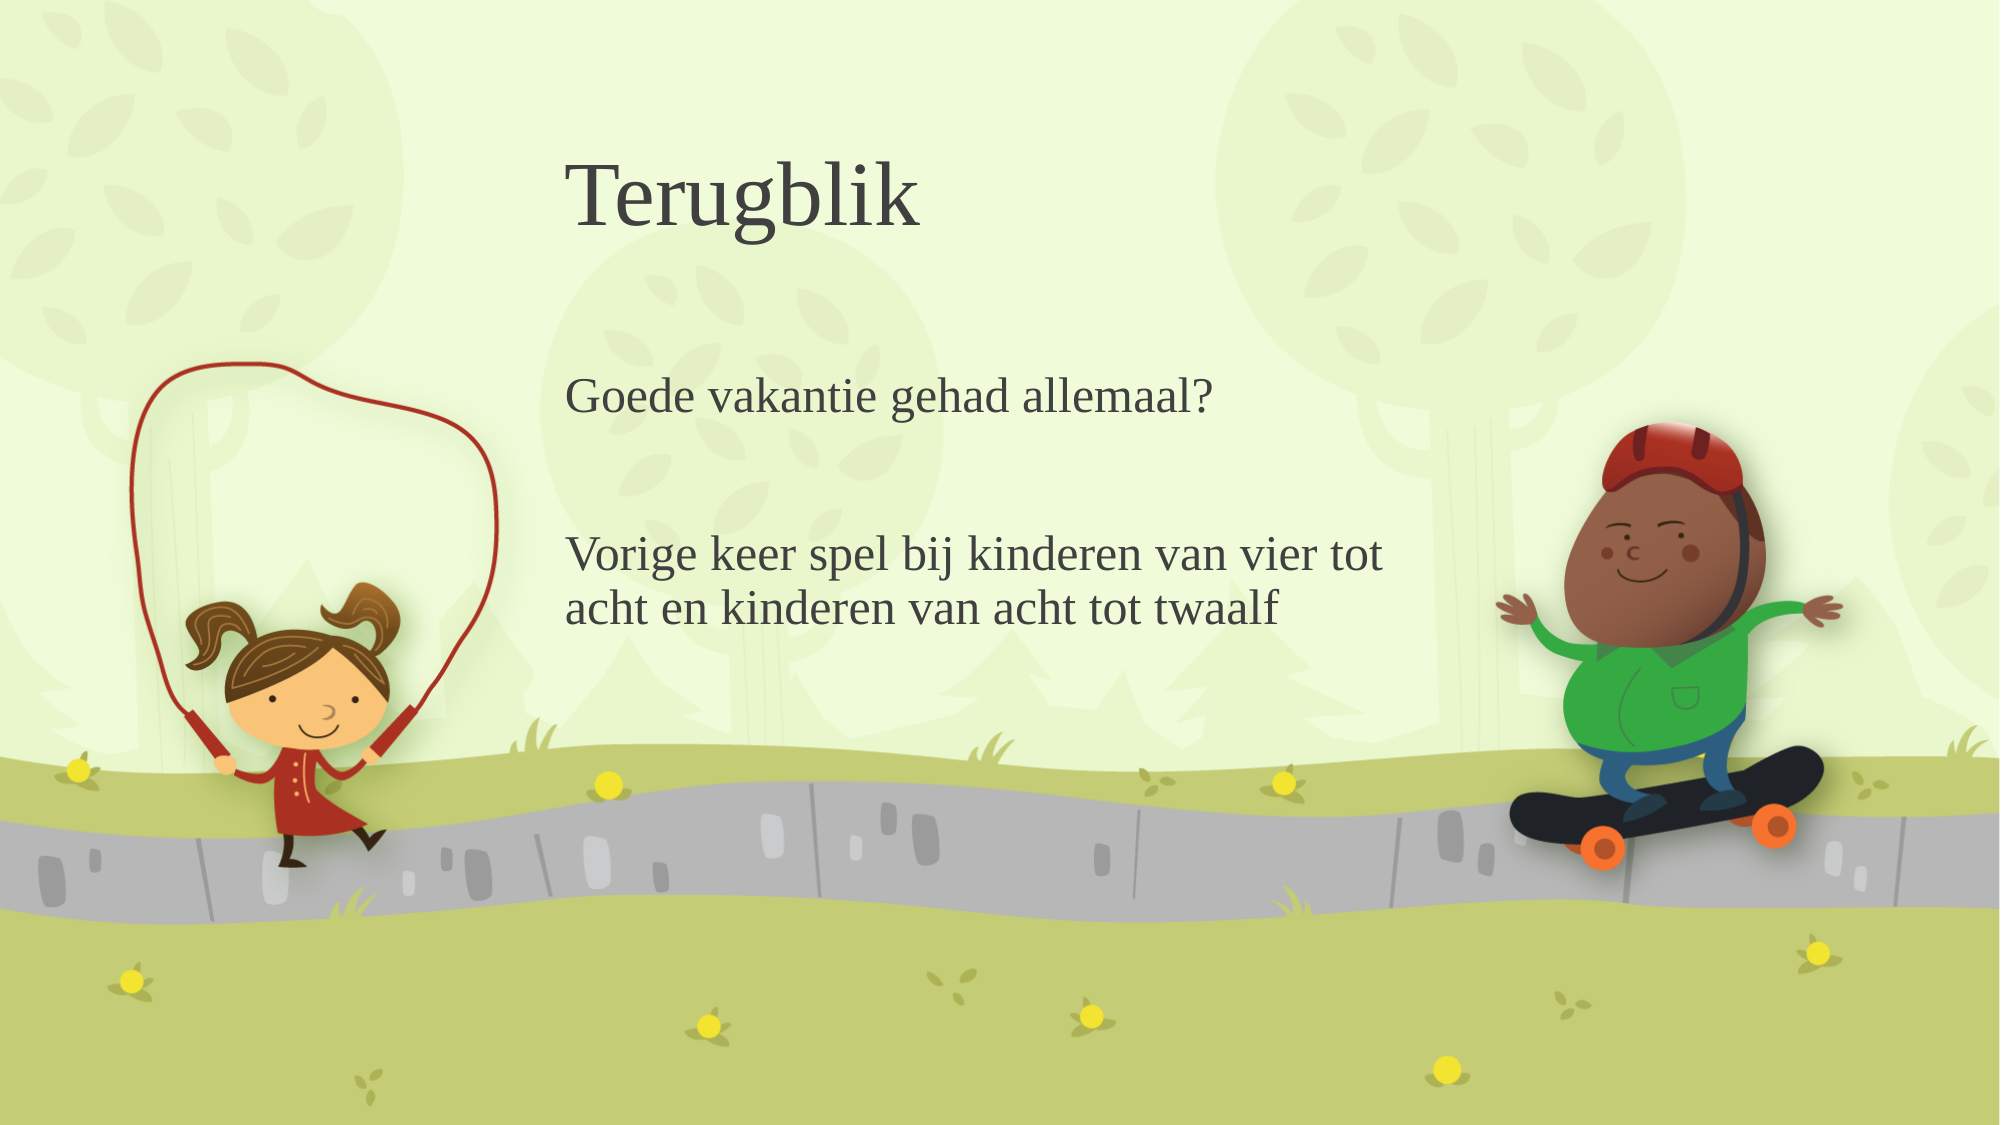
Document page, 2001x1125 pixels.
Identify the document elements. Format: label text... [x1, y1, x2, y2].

title Terugblik [549, 78, 1750, 253]
list Goede vakantie gehad allemaal? Vorige keer spel bij kinderen van vier tot acht en kinderen van acht tot twaalf [549, 361, 1450, 705]
picture [0, 0, 2000, 1125]
